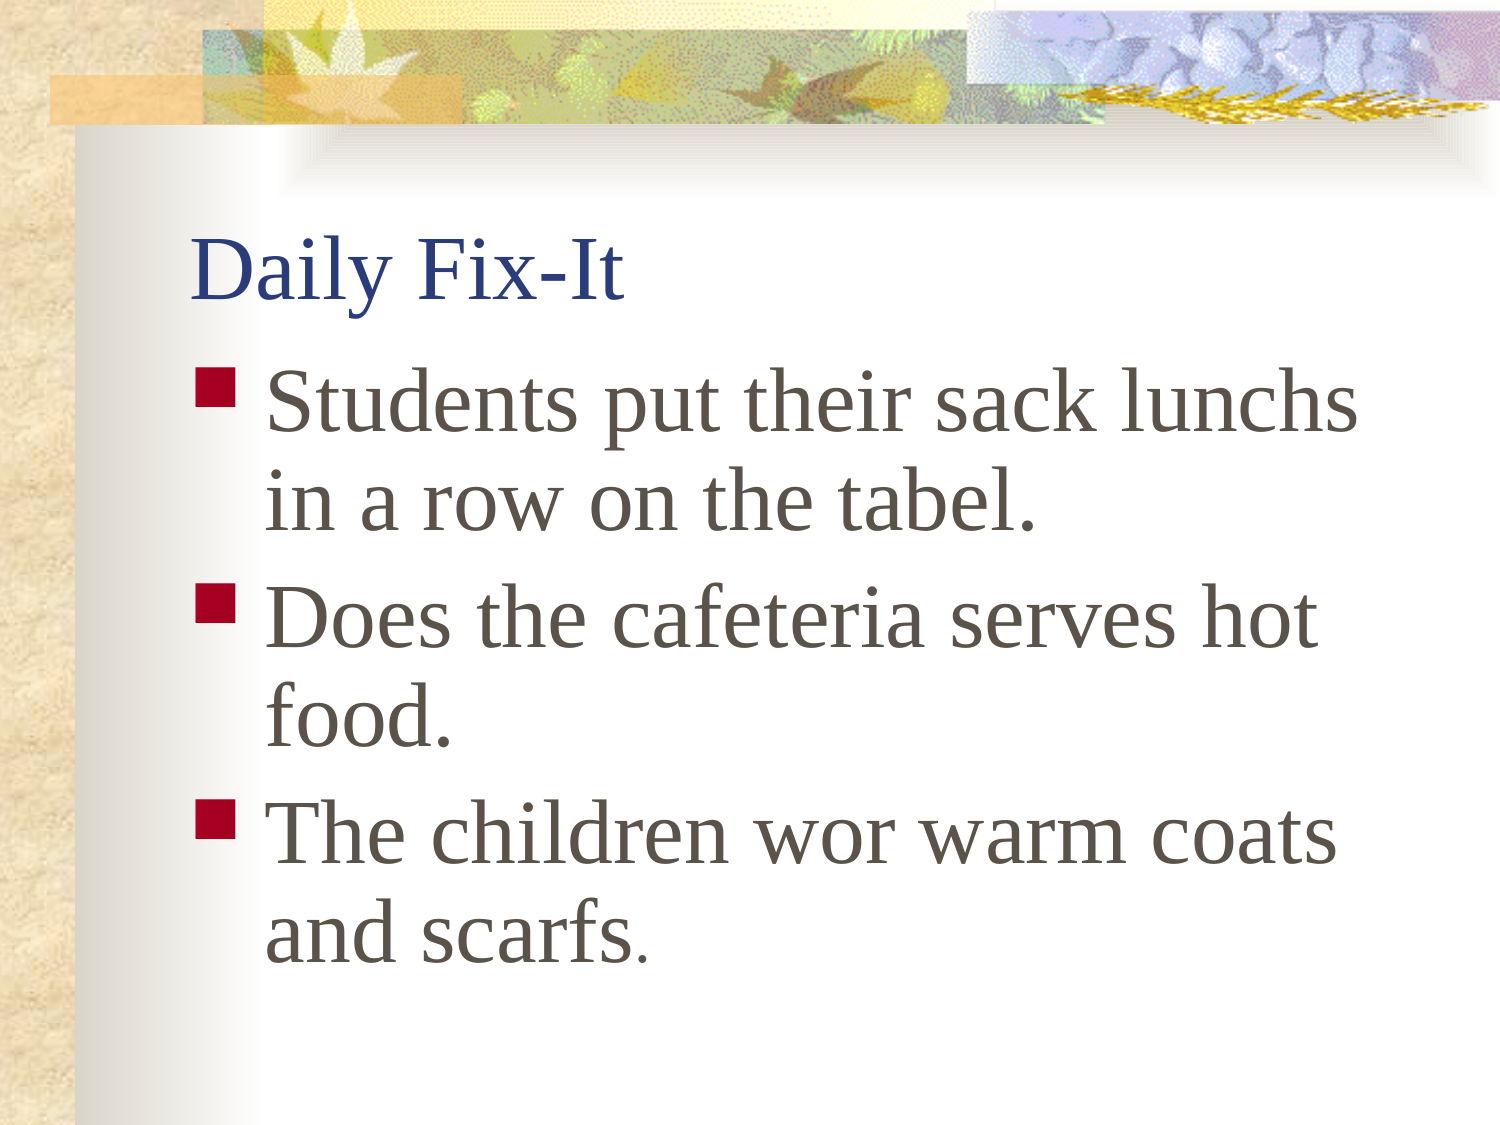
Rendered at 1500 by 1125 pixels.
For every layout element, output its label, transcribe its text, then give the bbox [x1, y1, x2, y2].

picture [0, 0, 1500, 1125]
list Students put their sack lunchs in a row on the tabel. Does the cafeteria serves hot food. The children wor warm coats and scarfs. [174, 344, 1451, 1020]
title Daily Fix-It [174, 137, 1451, 326]
